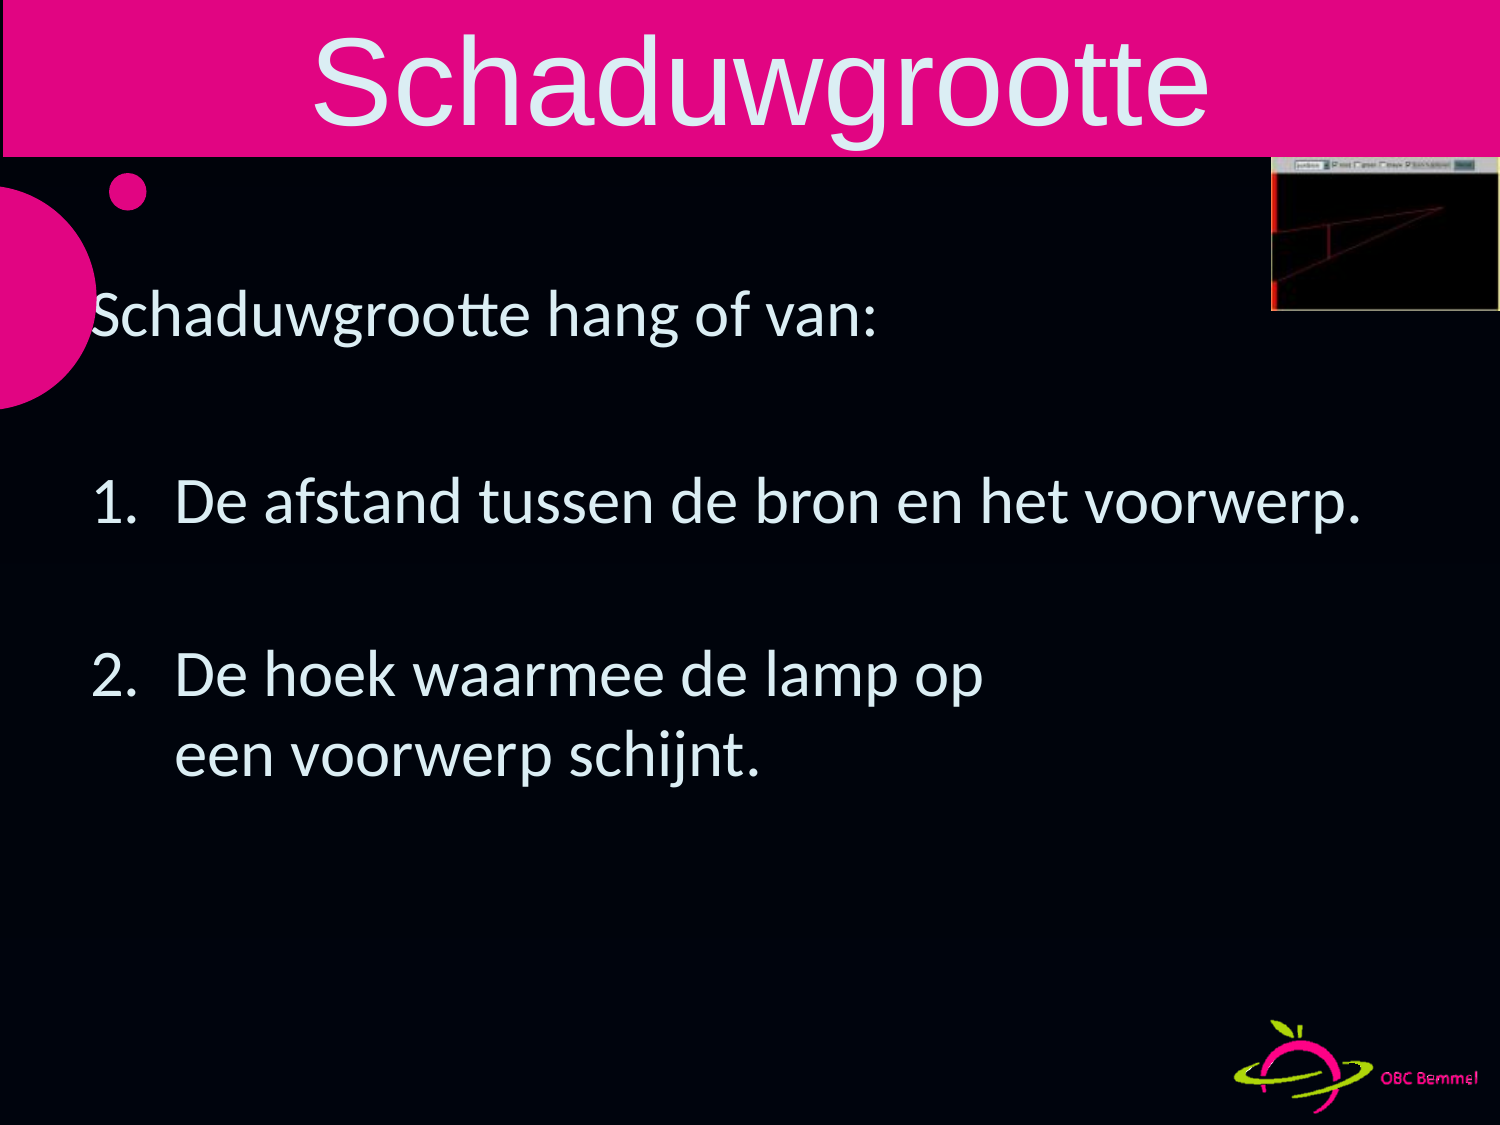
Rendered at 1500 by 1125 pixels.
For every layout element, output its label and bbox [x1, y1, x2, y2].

text_box [0, 0, 1500, 1123]
